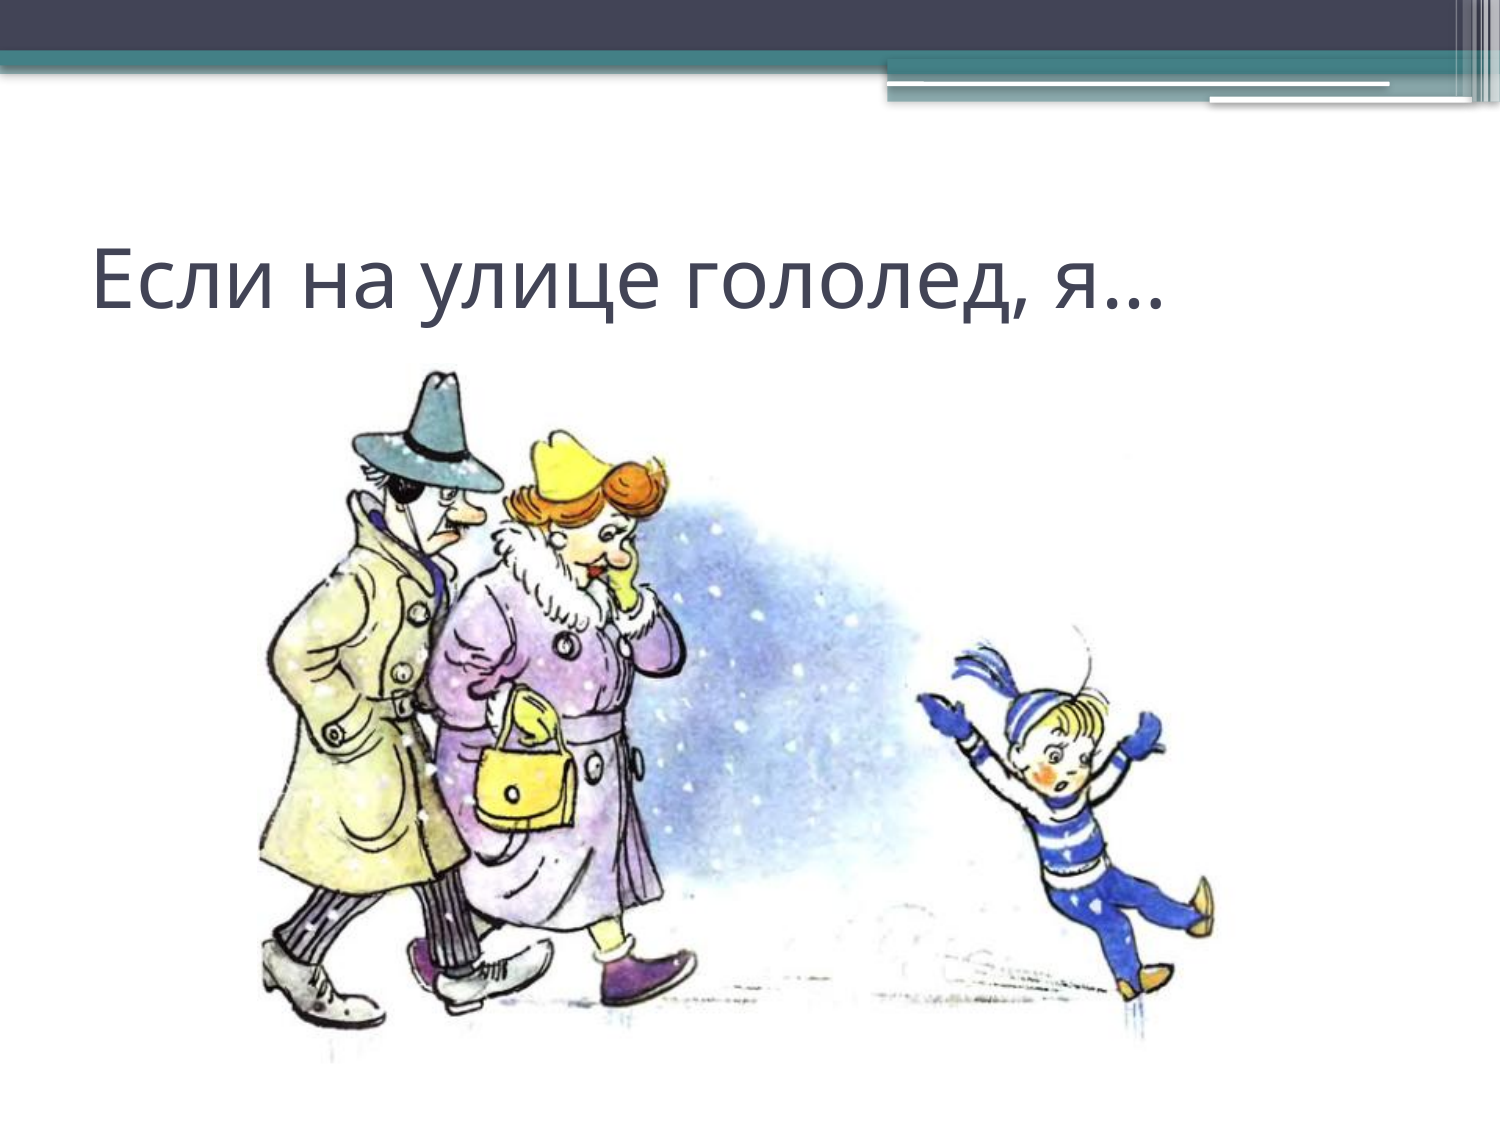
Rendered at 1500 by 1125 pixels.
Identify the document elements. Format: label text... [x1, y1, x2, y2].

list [257, 362, 1245, 1073]
title Если на улице гололед, я… [75, 187, 1425, 363]
